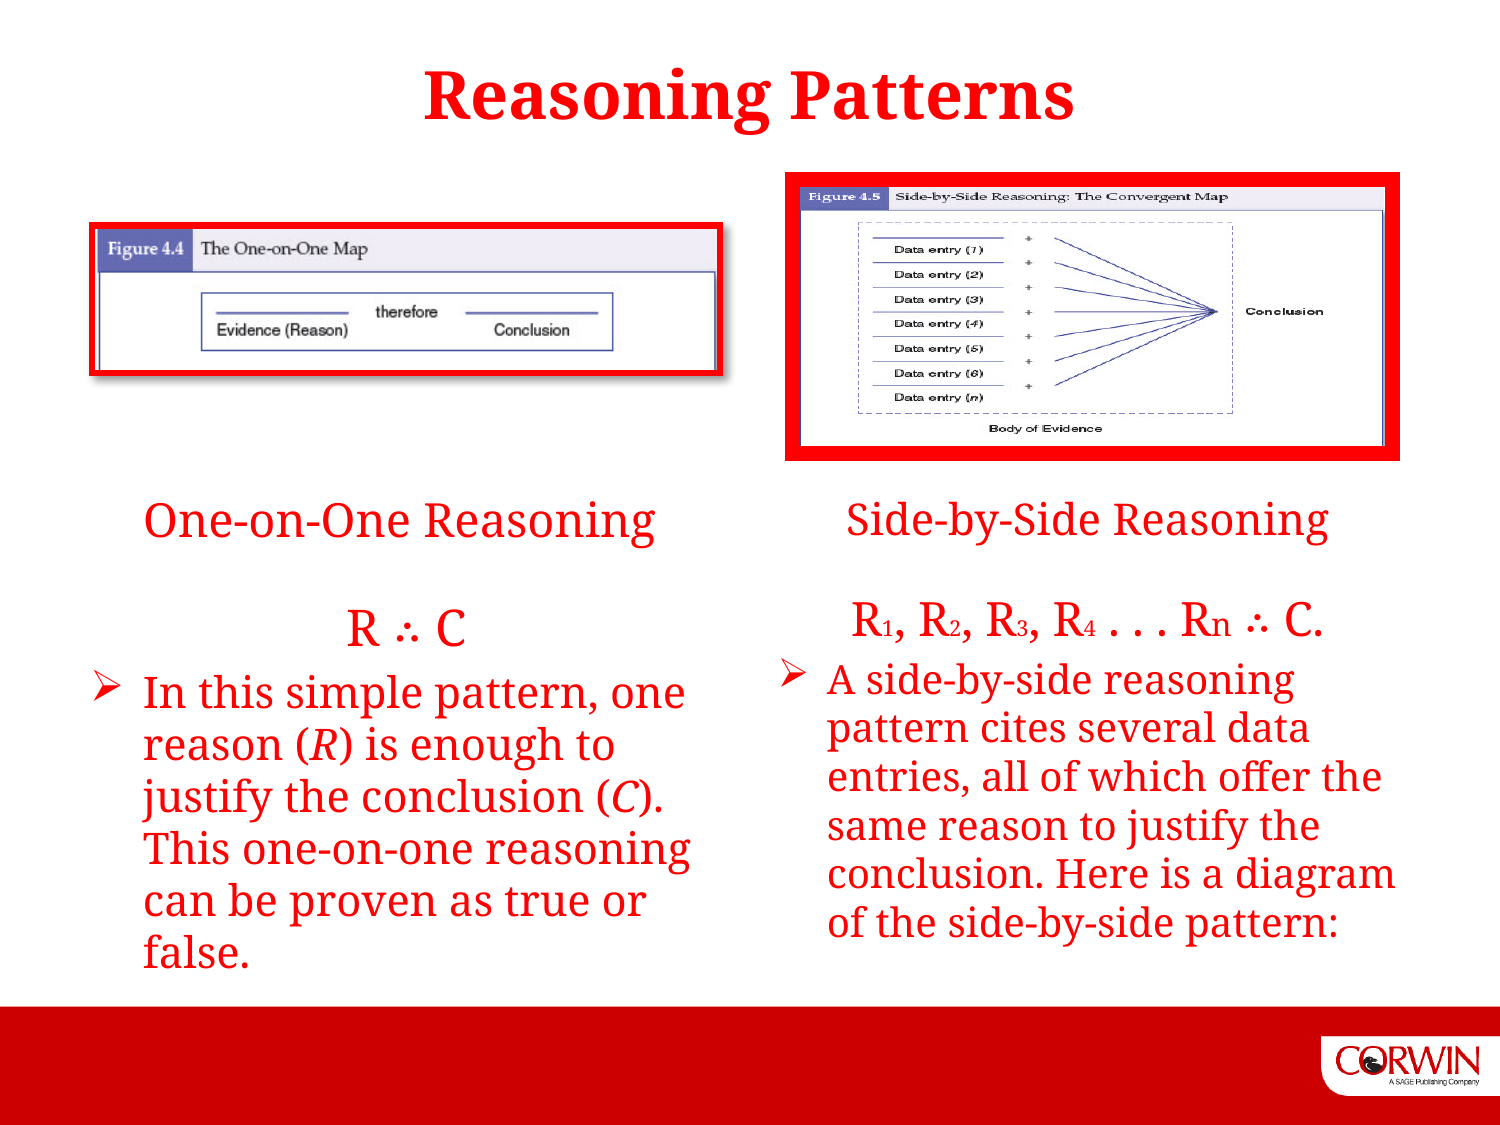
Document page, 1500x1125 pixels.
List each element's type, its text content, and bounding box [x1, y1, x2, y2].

list Side-by-Side Reasoning R1, R2, R3, R4 . . . Rn ∴ C. A side-by-side reasoning pattern cites several data entries, all of which offer the same reason to justify the conclusion. Here is a diagram of the side-by-side pattern: [762, 484, 1425, 989]
picture [0, 0, 1500, 1125]
list One-on-One Reasoning R ∴ C In this simple pattern, one reason (R) is enough to justify the conclusion (C). This one-on-one reasoning can be proven as true or false. [75, 483, 738, 988]
title Reasoning Patterns [75, 45, 1425, 140]
